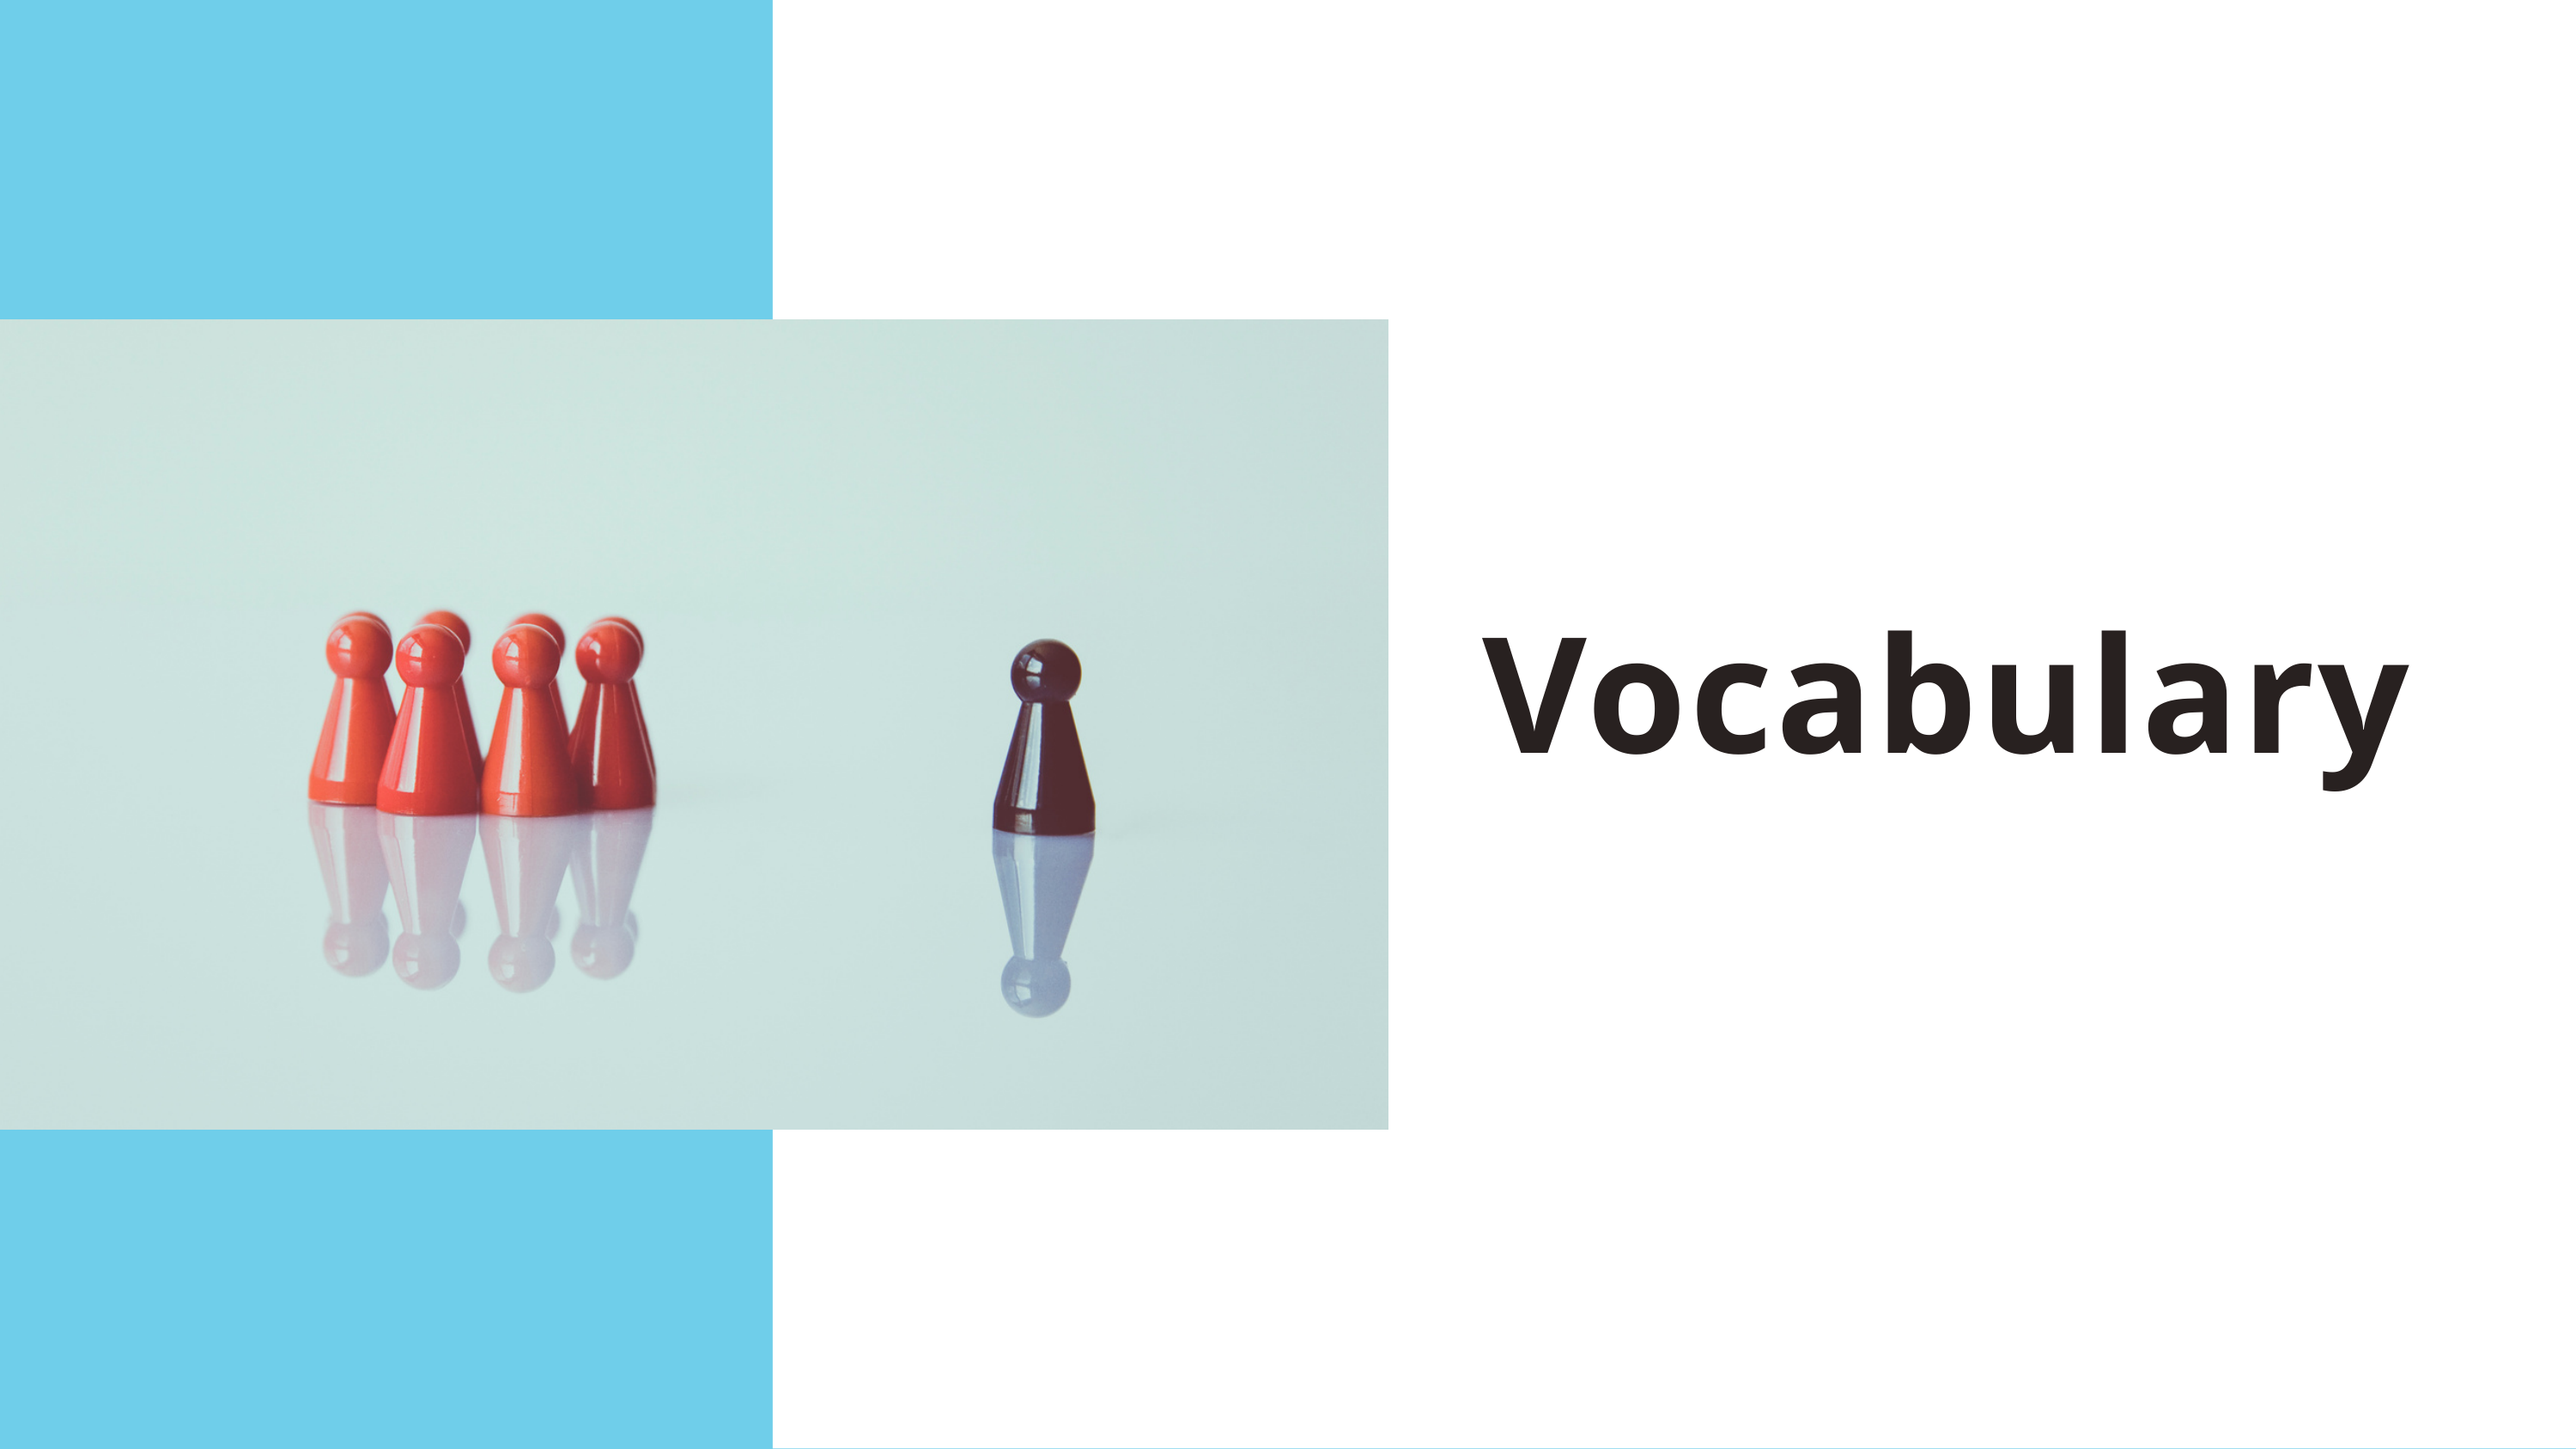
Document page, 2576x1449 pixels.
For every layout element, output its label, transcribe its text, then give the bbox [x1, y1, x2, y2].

text_box [772, 0, 2576, 1449]
text_box [0, 319, 1388, 1130]
text_box Vocabulary [1482, 640, 2500, 785]
